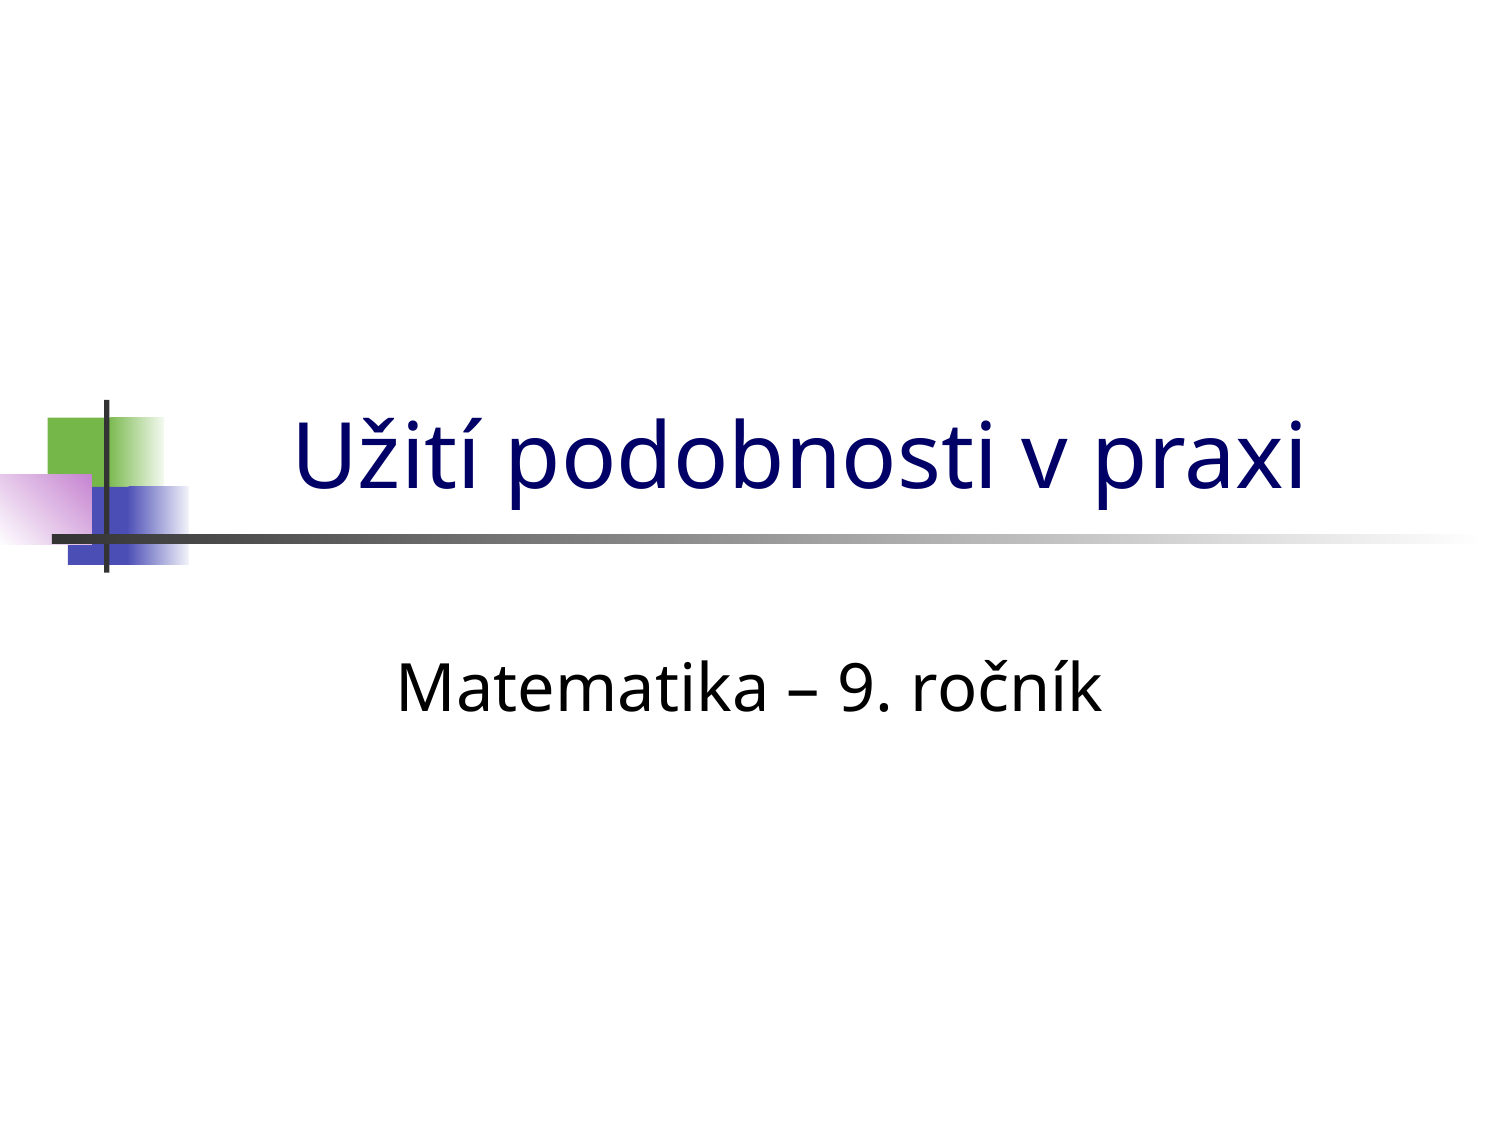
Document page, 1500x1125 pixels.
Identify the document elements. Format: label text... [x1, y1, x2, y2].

subtitle Matematika – 9. ročník [224, 637, 1276, 926]
title Užití podobnosti v praxi [162, 274, 1438, 516]
